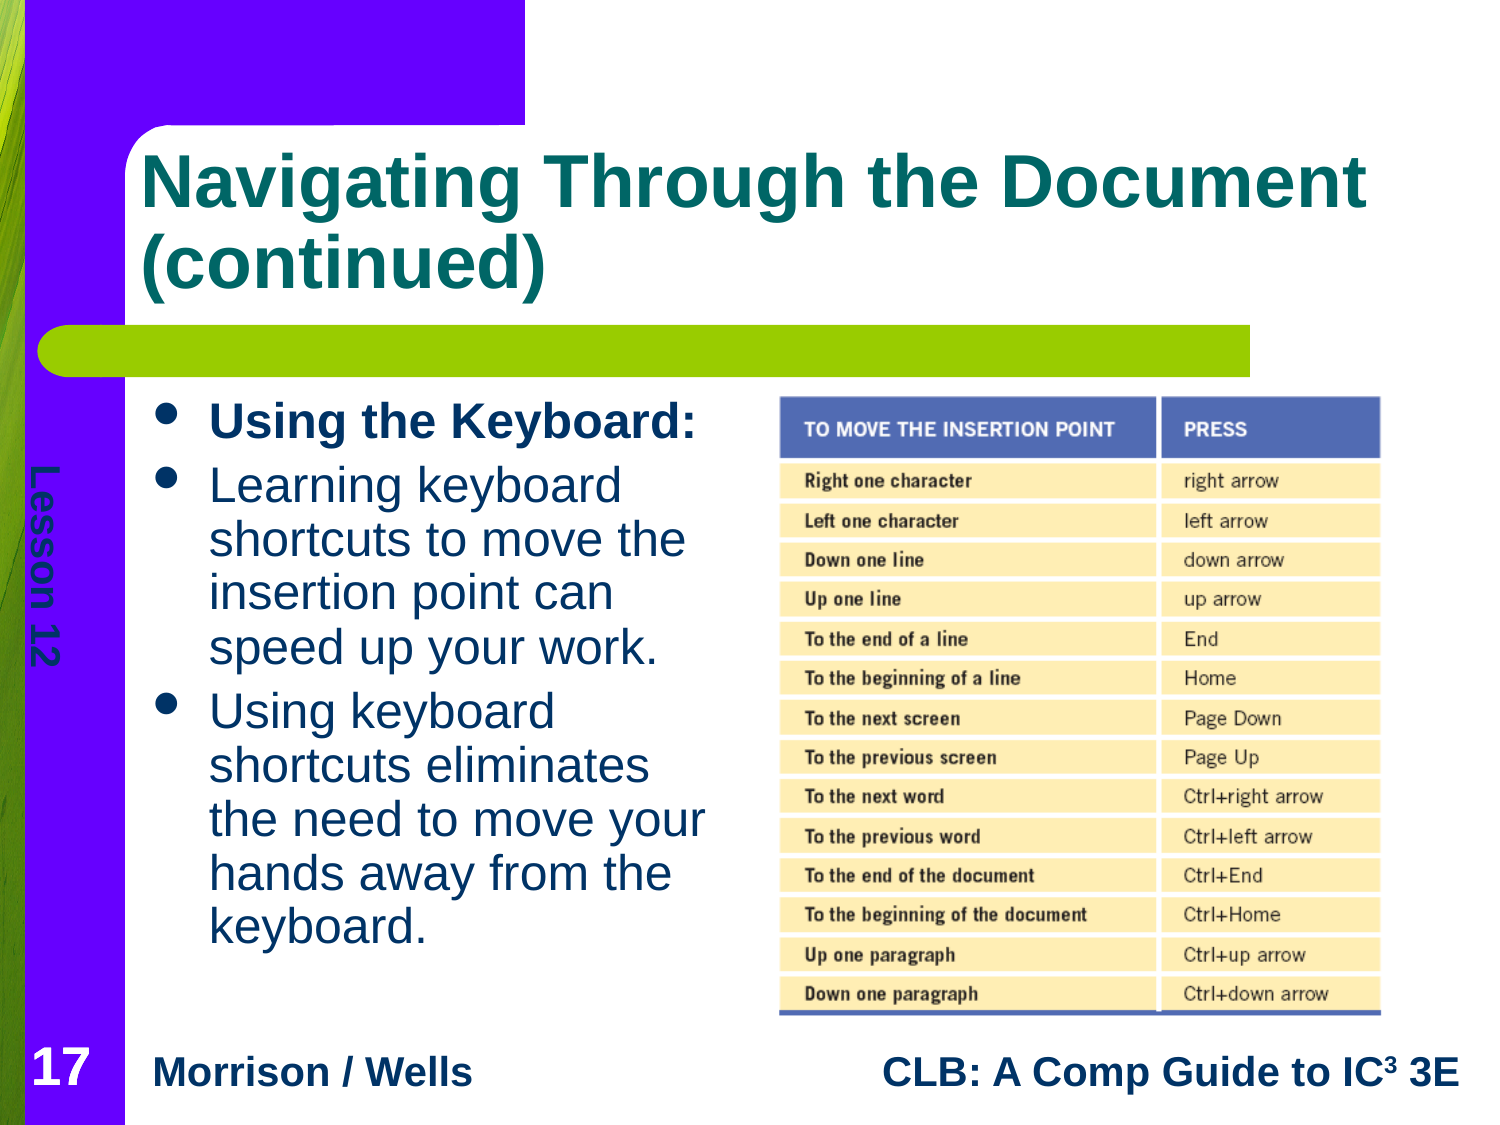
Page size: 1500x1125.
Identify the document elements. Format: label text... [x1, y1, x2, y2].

list Using the Keyboard: Learning keyboard shortcuts to move the insertion point can speed up your work. Using keyboard shortcuts eliminates the need to move your hands away from the keyboard. [137, 387, 738, 1026]
text_box 17 [13, 1023, 111, 1105]
title Navigating Through the Document (continued) [124, 124, 1426, 313]
picture [774, 387, 1396, 1026]
picture [0, 0, 25, 1125]
